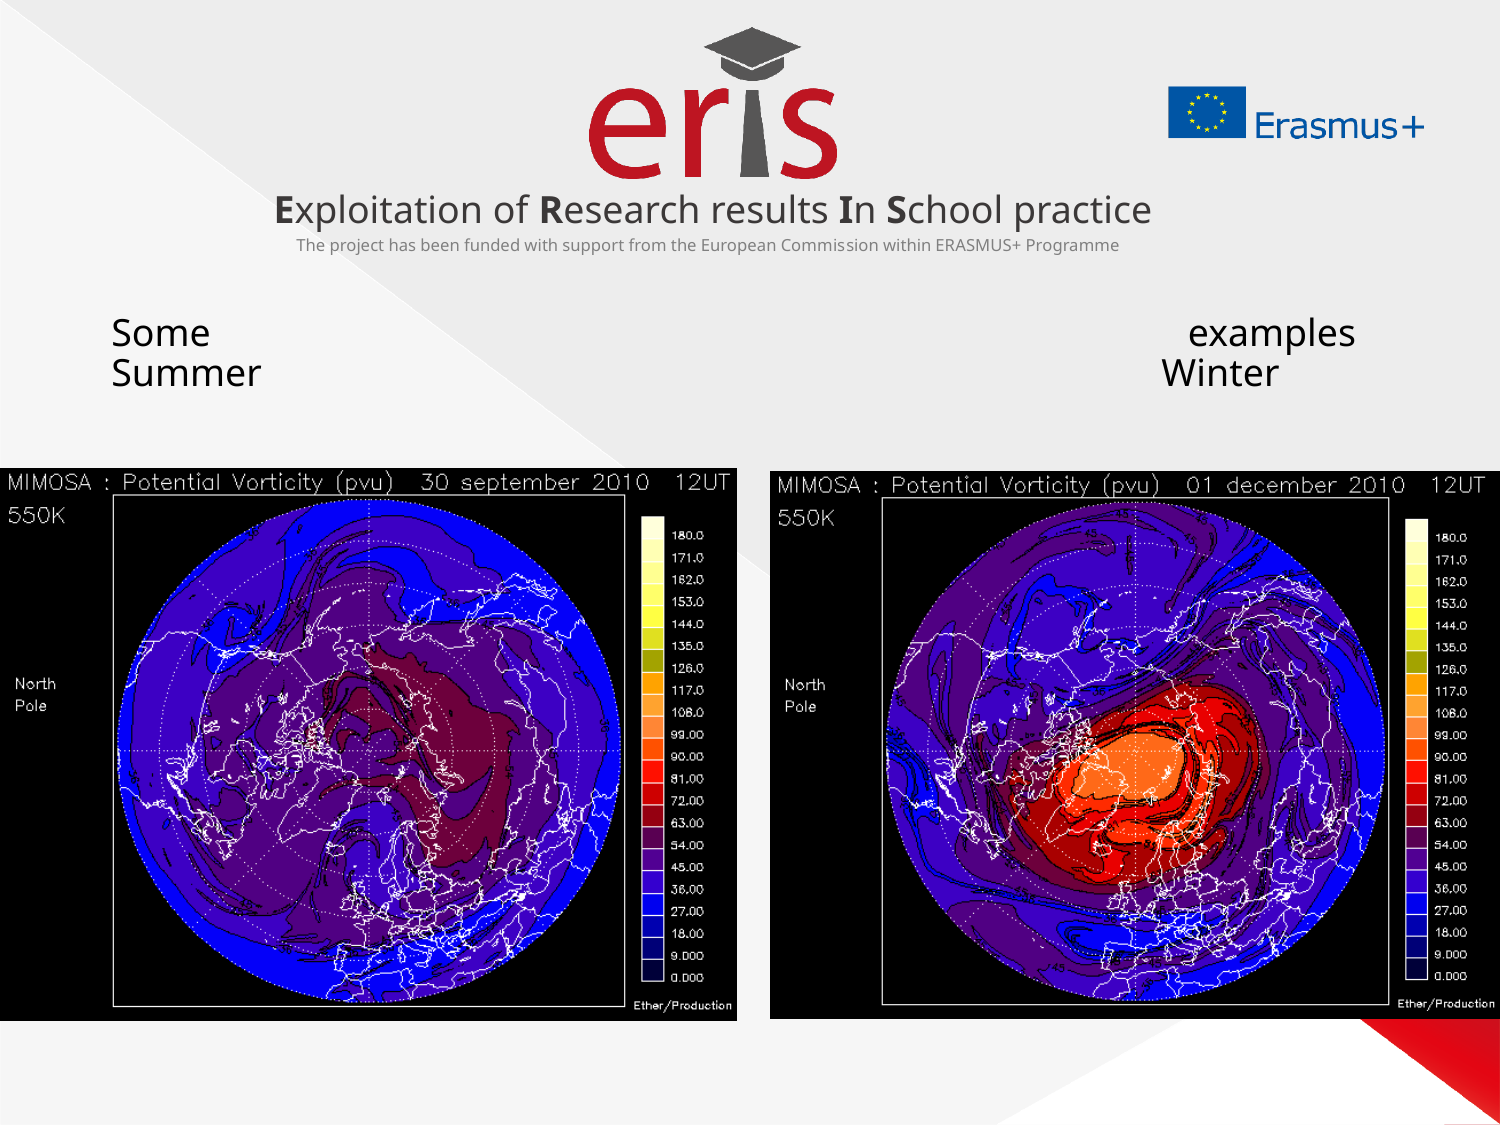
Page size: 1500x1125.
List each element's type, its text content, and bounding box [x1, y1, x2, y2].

title Some examples Summer Winter [96, 288, 1372, 443]
picture [0, 0, 1500, 1125]
